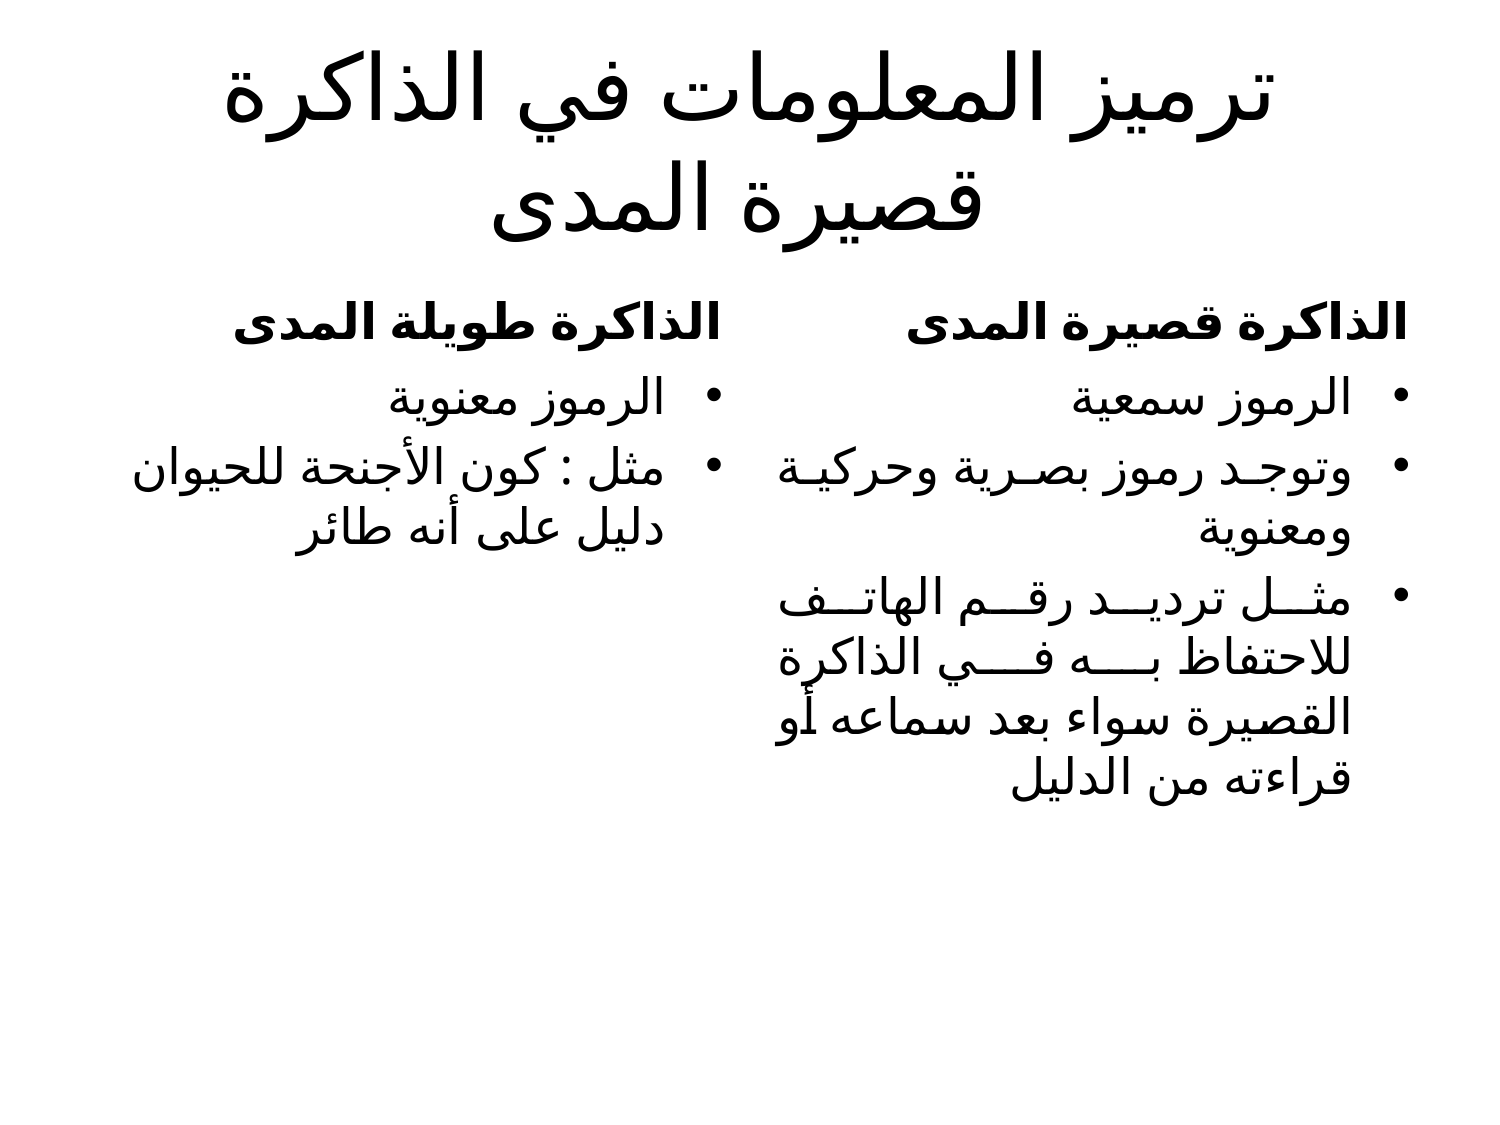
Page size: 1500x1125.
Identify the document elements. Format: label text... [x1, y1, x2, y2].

list الذاكرة قصيرة المدى [761, 251, 1425, 356]
list الرموز سمعية وتوجد رموز بصرية وحركية ومعنوية مثل ترديد رقم الهاتف للاحتفاظ به في الذاكرة القصيرة سواء بعد سماعه أو قراءته من الدليل [761, 356, 1425, 1005]
list الرموز معنوية مثل : كون الأجنحة للحيوان دليل على أنه طائر [75, 356, 738, 1005]
list الذاكرة طويلة المدى [75, 251, 738, 356]
title ترميز المعلومات في الذاكرة قصيرة المدى [75, 45, 1425, 233]
